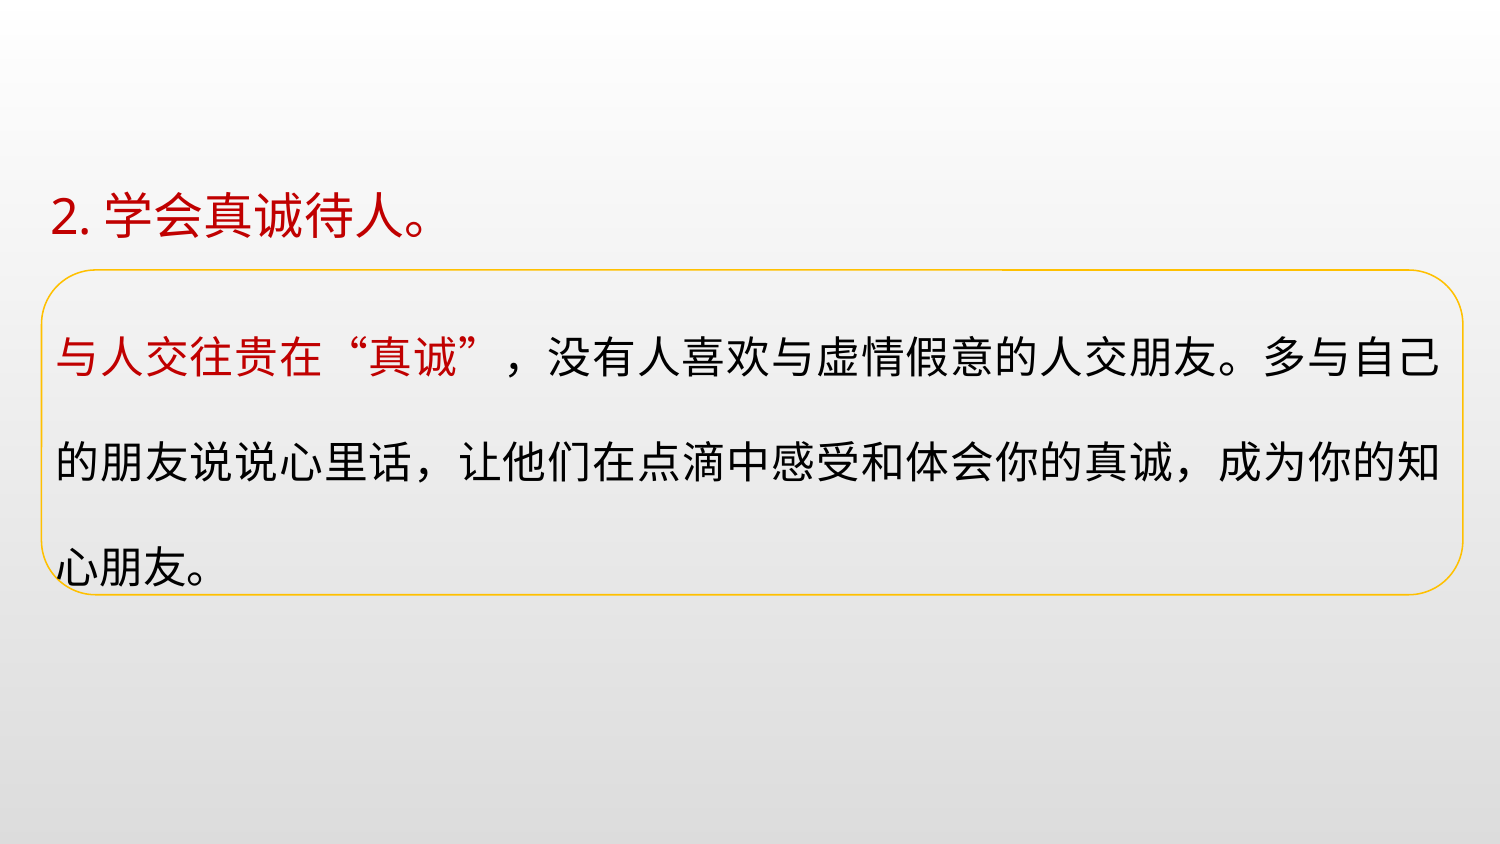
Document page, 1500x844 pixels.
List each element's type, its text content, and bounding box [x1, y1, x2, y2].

text_box 2.学会真诚待人。 [38, 118, 466, 251]
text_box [40, 269, 1463, 604]
